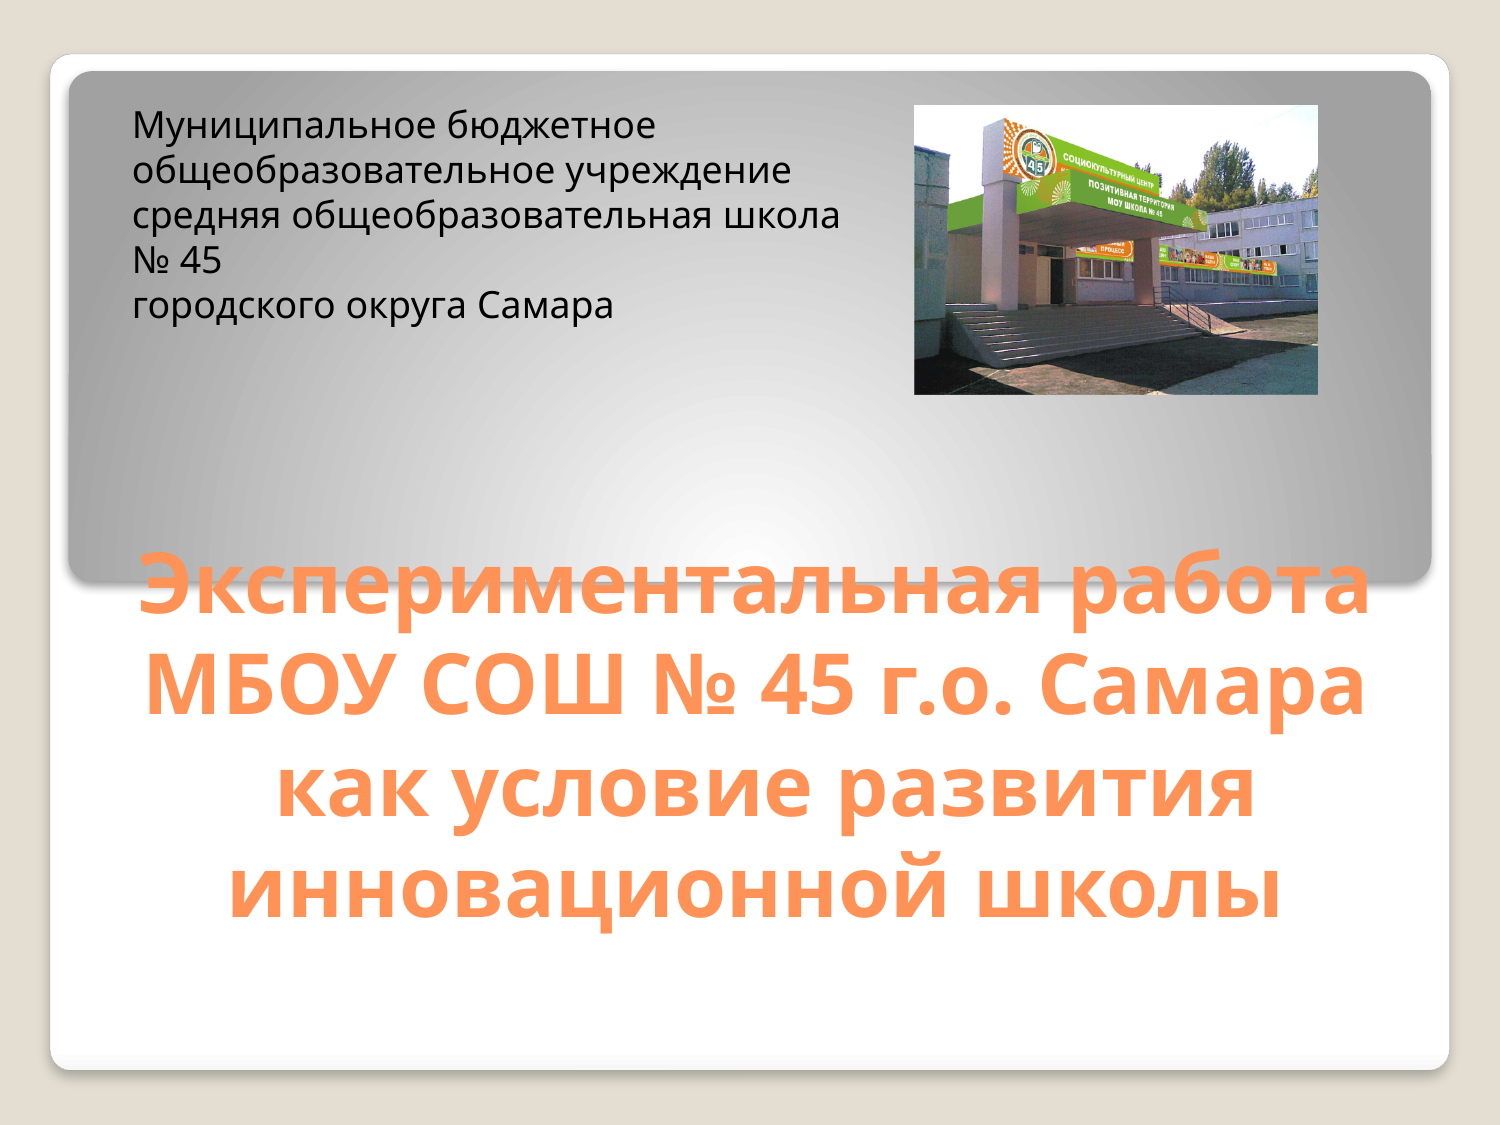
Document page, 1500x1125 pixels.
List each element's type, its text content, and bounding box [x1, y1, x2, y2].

picture [913, 105, 1319, 396]
title Экспериментальная работа МБОУ СОШ № 45 г.о. Самара как условие развития инновационной школы [118, 903, 1394, 1043]
text_box Муниципальное бюджетное общеобразовательное учреждение средняя общеобразовательная школа № 45 городского округа Самара [117, 93, 879, 379]
title Экспериментальная работа МБОУ СОШ № 45 г.о. Самара как условие развития инновационной школы [118, 433, 1394, 796]
subtitle [118, 796, 1394, 903]
